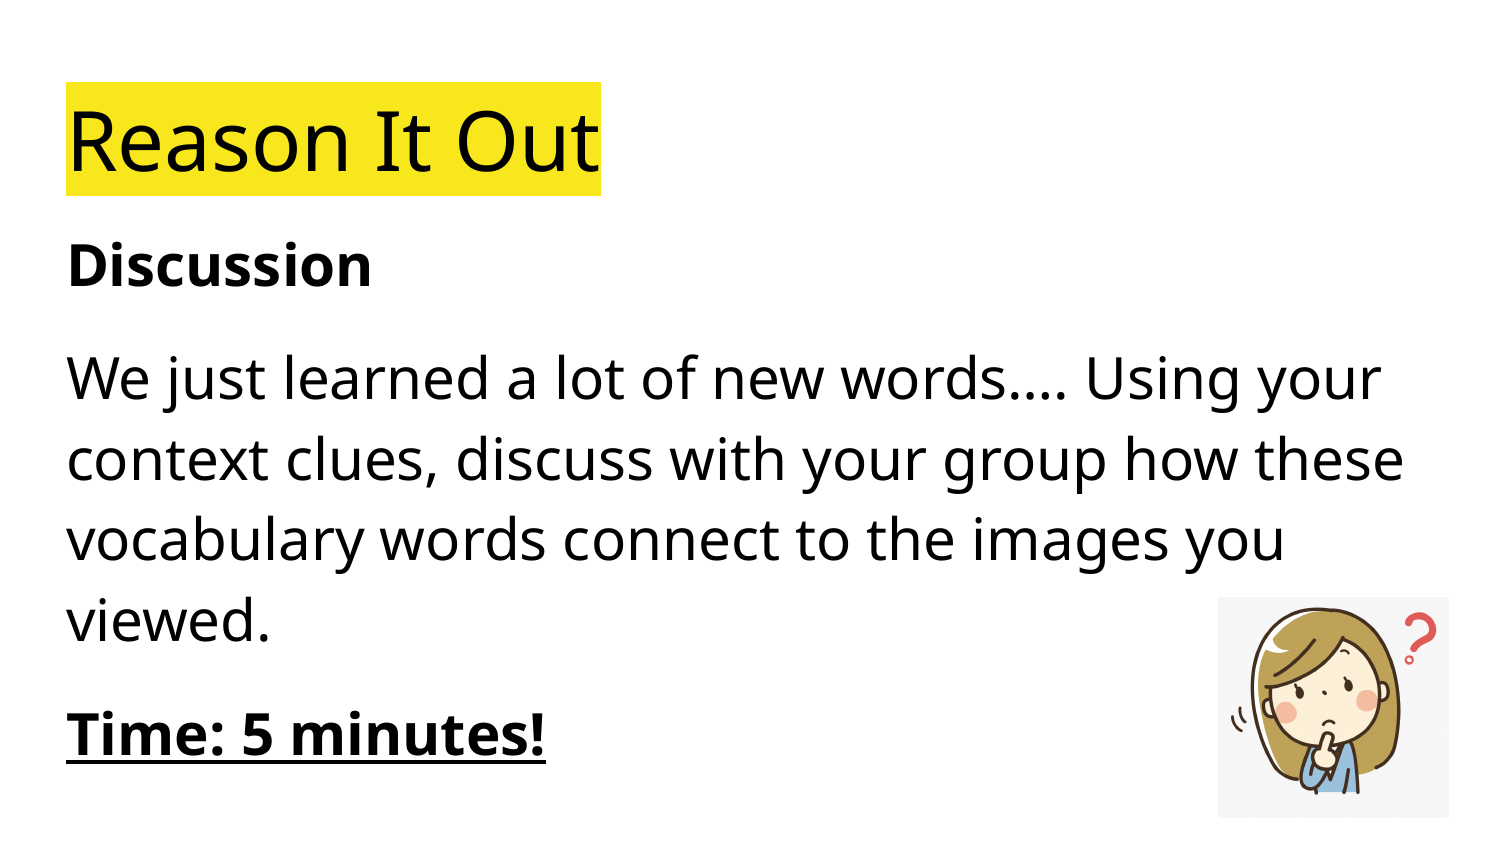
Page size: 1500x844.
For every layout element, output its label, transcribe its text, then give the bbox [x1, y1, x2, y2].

picture [1217, 597, 1450, 818]
title Reason It Out [51, 72, 1449, 167]
list Discussion We just learned a lot of new words…. Using your context clues, discuss with your group how these vocabulary words connect to the images you viewed. Time: 5 minutes! [51, 202, 1449, 750]
